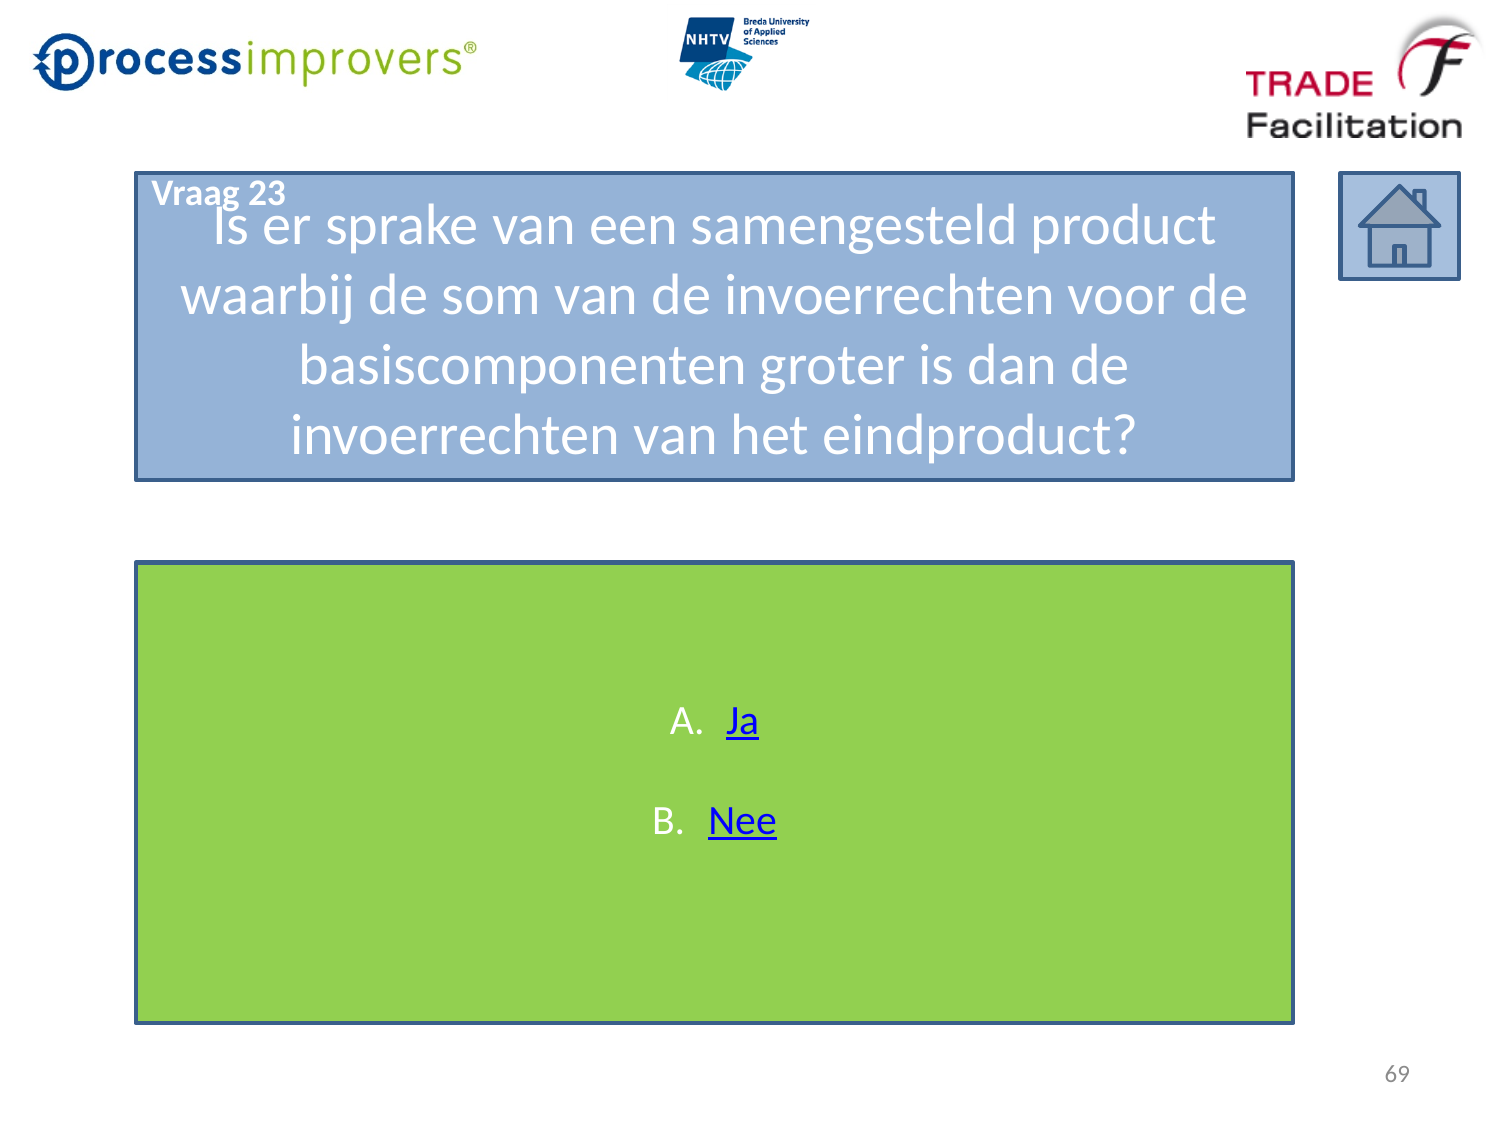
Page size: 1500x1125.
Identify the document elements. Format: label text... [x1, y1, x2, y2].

text_box Is er sprake van een samengesteld product waarbij de som van de invoerrechten voor de basiscomponenten groter is dan de invoerrechten van het eindproduct? [134, 171, 1295, 482]
text_box Vraag 23 [136, 160, 302, 221]
picture [29, 30, 479, 93]
slide_number 69 [1074, 1042, 1425, 1103]
picture [1246, 10, 1487, 138]
text_box [1338, 171, 1461, 281]
text_box Ja Nee [134, 560, 1295, 1025]
picture [667, 4, 816, 103]
